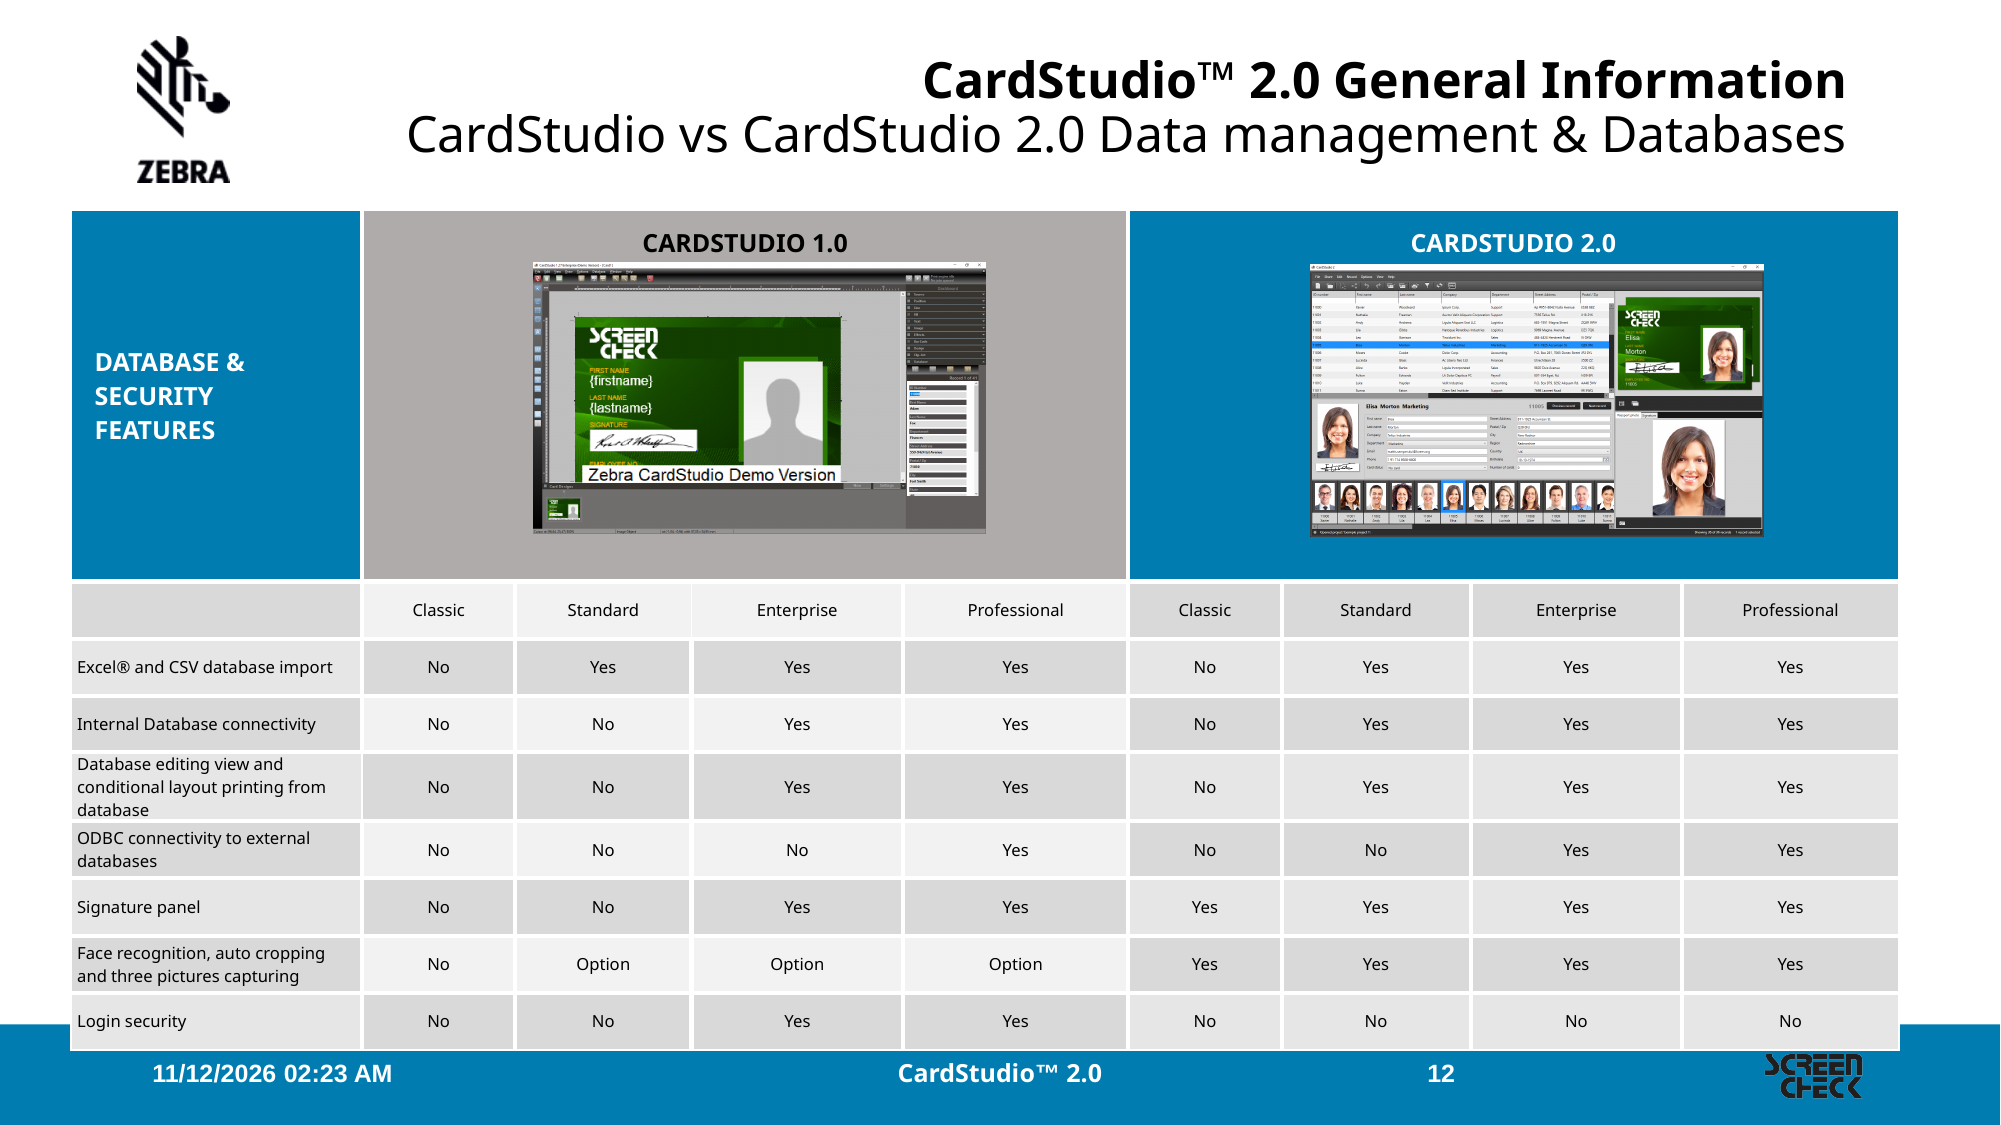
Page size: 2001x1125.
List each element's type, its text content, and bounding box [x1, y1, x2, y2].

table_cell Internal Database connectivity [72, 698, 360, 750]
picture [1846, 1055, 1862, 1098]
table_cell No [1284, 995, 1469, 1049]
table_cell Yes [694, 995, 901, 1049]
table_cell Database editing view and conditional layout printing from database [72, 754, 361, 819]
table_cell No [1130, 698, 1280, 750]
table_cell Enterprise [692, 584, 901, 637]
table_cell ODBC connectivity to external databases [72, 823, 360, 876]
table_cell No [1684, 995, 1898, 1049]
table_cell Option [694, 938, 901, 991]
table_cell Excel® and CSV database import [72, 641, 360, 694]
table_cell Yes [905, 754, 1126, 819]
title CardStudio™ 2.0 General Information CardStudio vs CardStudio 2.0 Data management & Databases [390, 49, 1863, 170]
table_cell No [364, 995, 513, 1049]
table_cell Yes [1684, 823, 1898, 876]
table_cell Yes [1284, 754, 1469, 819]
picture [1814, 1063, 1827, 1082]
table_cell [72, 584, 360, 637]
table_cell Yes [1130, 880, 1280, 934]
table_cell No [363, 754, 513, 819]
table_cell No [364, 698, 513, 750]
picture [1830, 1055, 1843, 1059]
picture [1814, 1086, 1827, 1098]
table_cell Yes [694, 754, 901, 819]
table_cell Professional [1684, 584, 1898, 637]
table_cell No [517, 880, 689, 934]
table_cell Yes [694, 641, 901, 694]
table_cell Yes [1284, 698, 1469, 750]
table_cell Yes [694, 698, 901, 750]
footer CardStudio™ 2.0 [662, 1051, 1338, 1103]
picture [1797, 1077, 1811, 1098]
picture [1765, 1055, 1779, 1075]
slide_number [137, 1051, 588, 1103]
table_cell Signature panel [72, 880, 360, 934]
table_cell Yes [1473, 938, 1680, 991]
table_cell Yes [1684, 880, 1898, 934]
picture [533, 262, 986, 534]
table_cell Yes [517, 641, 689, 694]
table_cell No [364, 938, 513, 991]
table_cell Yes [694, 880, 901, 934]
table_cell Yes [1473, 641, 1680, 694]
table_cell Yes [1284, 938, 1469, 991]
table_cell No [517, 995, 689, 1049]
table_cell Yes [1684, 641, 1898, 694]
table_cell Yes [1130, 938, 1280, 991]
table_cell Classic [364, 584, 513, 637]
table_cell No [1130, 823, 1280, 876]
table_cell Yes [905, 823, 1126, 876]
picture [1797, 1055, 1827, 1075]
table_cell Professional [905, 584, 1126, 637]
table_cell No [1284, 823, 1469, 876]
picture [1830, 1063, 1843, 1098]
table_cell No [364, 880, 513, 934]
table_header CARDSTUDIO 2.0 [1130, 211, 1898, 579]
table_cell Option [905, 938, 1126, 991]
table_cell No [517, 823, 689, 876]
table_cell Yes [905, 698, 1126, 750]
table_cell No [1130, 754, 1280, 819]
table_cell No [1473, 995, 1680, 1049]
table_cell Login security [72, 995, 360, 1049]
table_cell Standard [517, 584, 691, 637]
table_cell Standard [1284, 584, 1469, 637]
table_header DATABASE & SECURITY FEATURES [72, 211, 360, 579]
table_cell Yes [905, 880, 1126, 934]
table_cell Yes [1473, 754, 1680, 819]
table_cell No [517, 754, 689, 819]
table_cell No [1130, 641, 1280, 694]
table_cell Enterprise [1473, 584, 1680, 637]
picture [1781, 1055, 1794, 1098]
table_cell No [364, 823, 513, 876]
table_cell Yes [1473, 823, 1680, 876]
table_cell Yes [1684, 938, 1898, 991]
picture [137, 36, 230, 183]
table_cell Yes [1684, 754, 1898, 819]
table_cell Yes [1284, 880, 1469, 934]
table_cell Option [517, 938, 689, 991]
table_cell Yes [1473, 698, 1680, 750]
table_cell No [364, 641, 513, 694]
picture [1311, 265, 1763, 536]
table_cell No [1130, 995, 1280, 1049]
table_cell No [517, 698, 689, 750]
table_cell Yes [1473, 880, 1680, 934]
table_cell Yes [1284, 641, 1469, 694]
table_header CARDSTUDIO 1.0 [364, 211, 1126, 579]
table_cell Yes [905, 641, 1126, 694]
table_cell Yes [1684, 698, 1898, 750]
table_cell No [694, 823, 901, 876]
table_cell Classic [1130, 584, 1280, 637]
slide_number 12 [1412, 1051, 1743, 1103]
table_cell Face recognition, auto cropping and three pictures capturing [72, 938, 360, 991]
table_cell Yes [905, 995, 1126, 1049]
